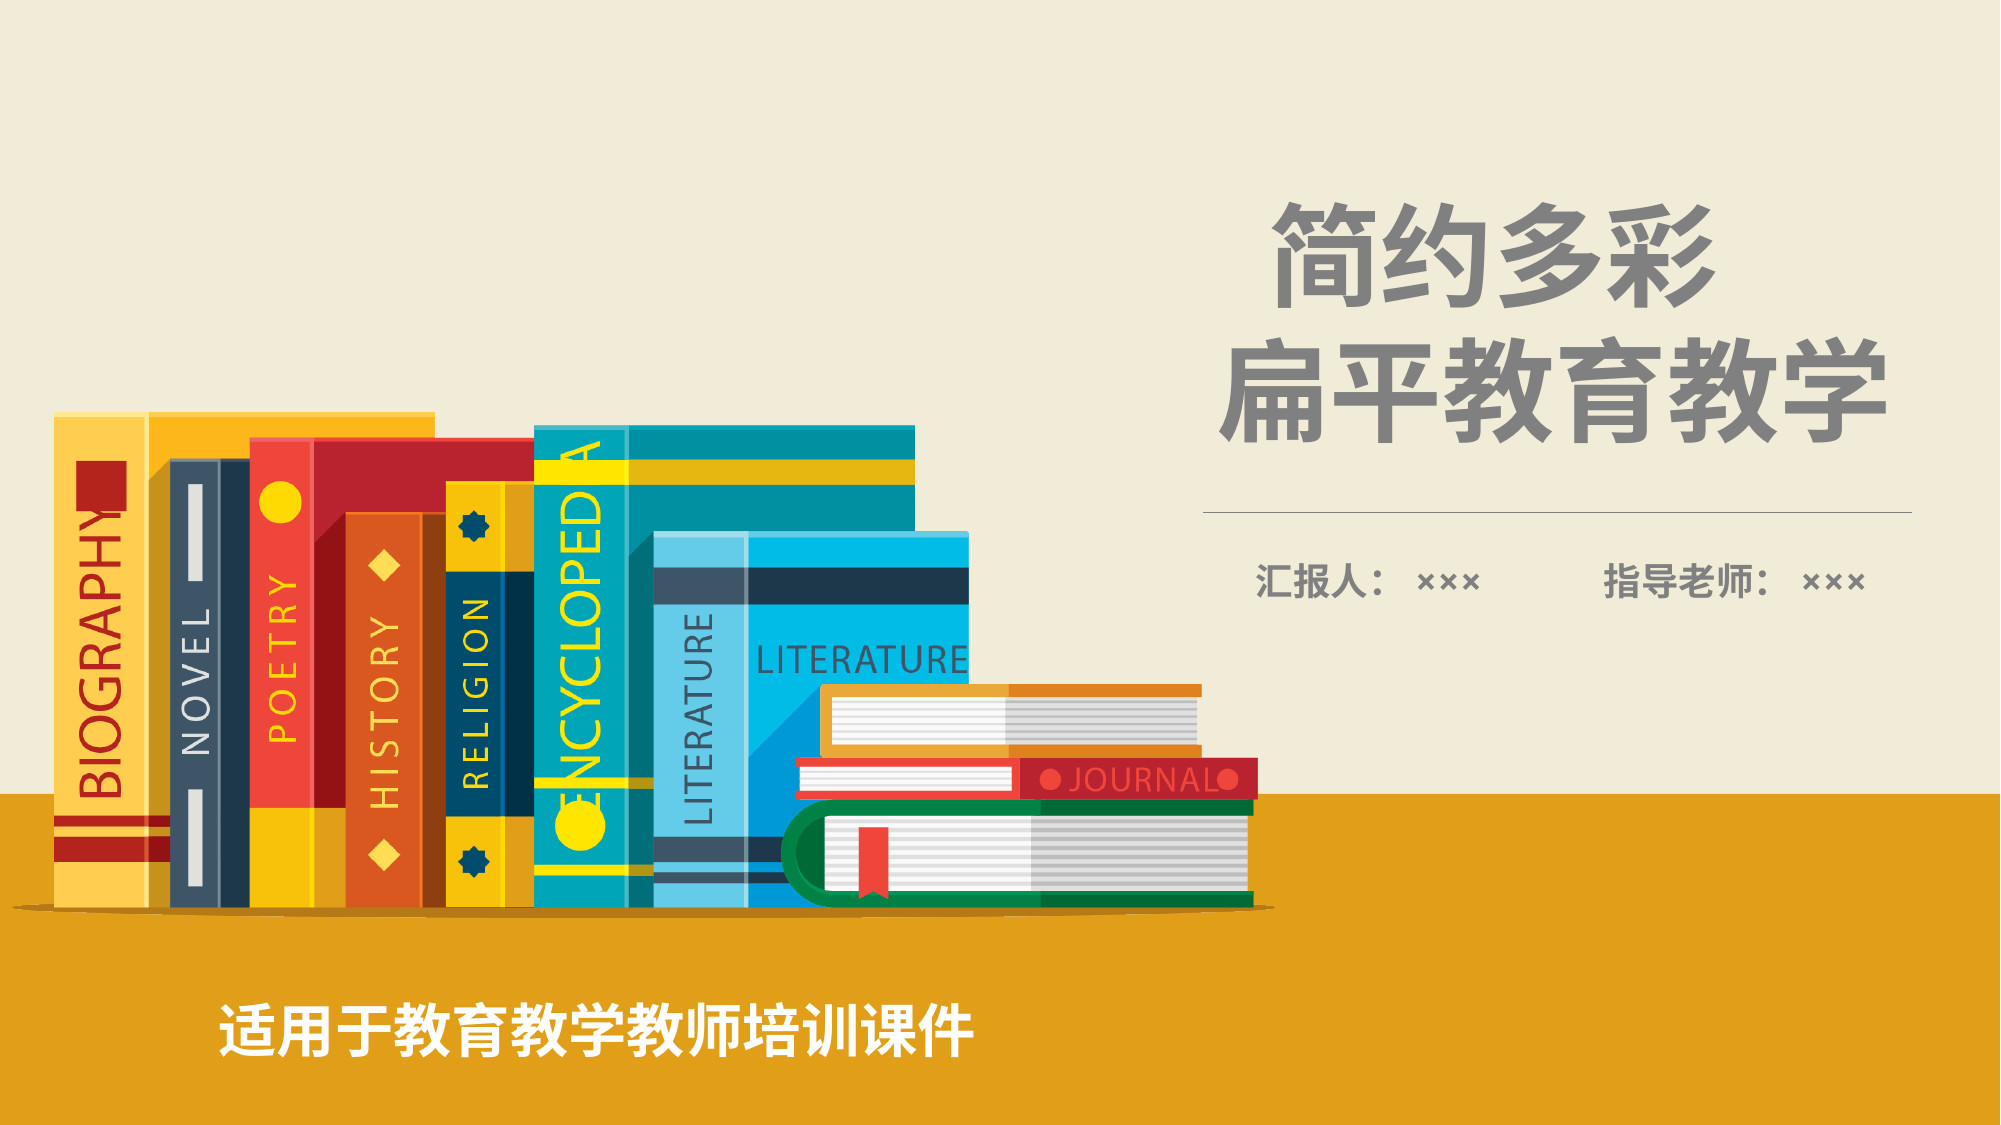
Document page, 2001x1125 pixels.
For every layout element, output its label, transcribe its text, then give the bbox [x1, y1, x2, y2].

text_box 简约多彩 扁平教育教学 [1558, 178, 1908, 464]
text_box 简约多彩 扁平教育教学 [1150, 178, 1557, 464]
picture [12, 412, 1275, 918]
text_box 汇报人：××× 指导老师：××× [1558, 550, 1883, 681]
text_box [0, 793, 2000, 1125]
text_box 汇报人：××× 指导老师：××× [1275, 550, 1557, 681]
text_box 适用于教育教学教师培训课件 [203, 986, 1084, 1071]
